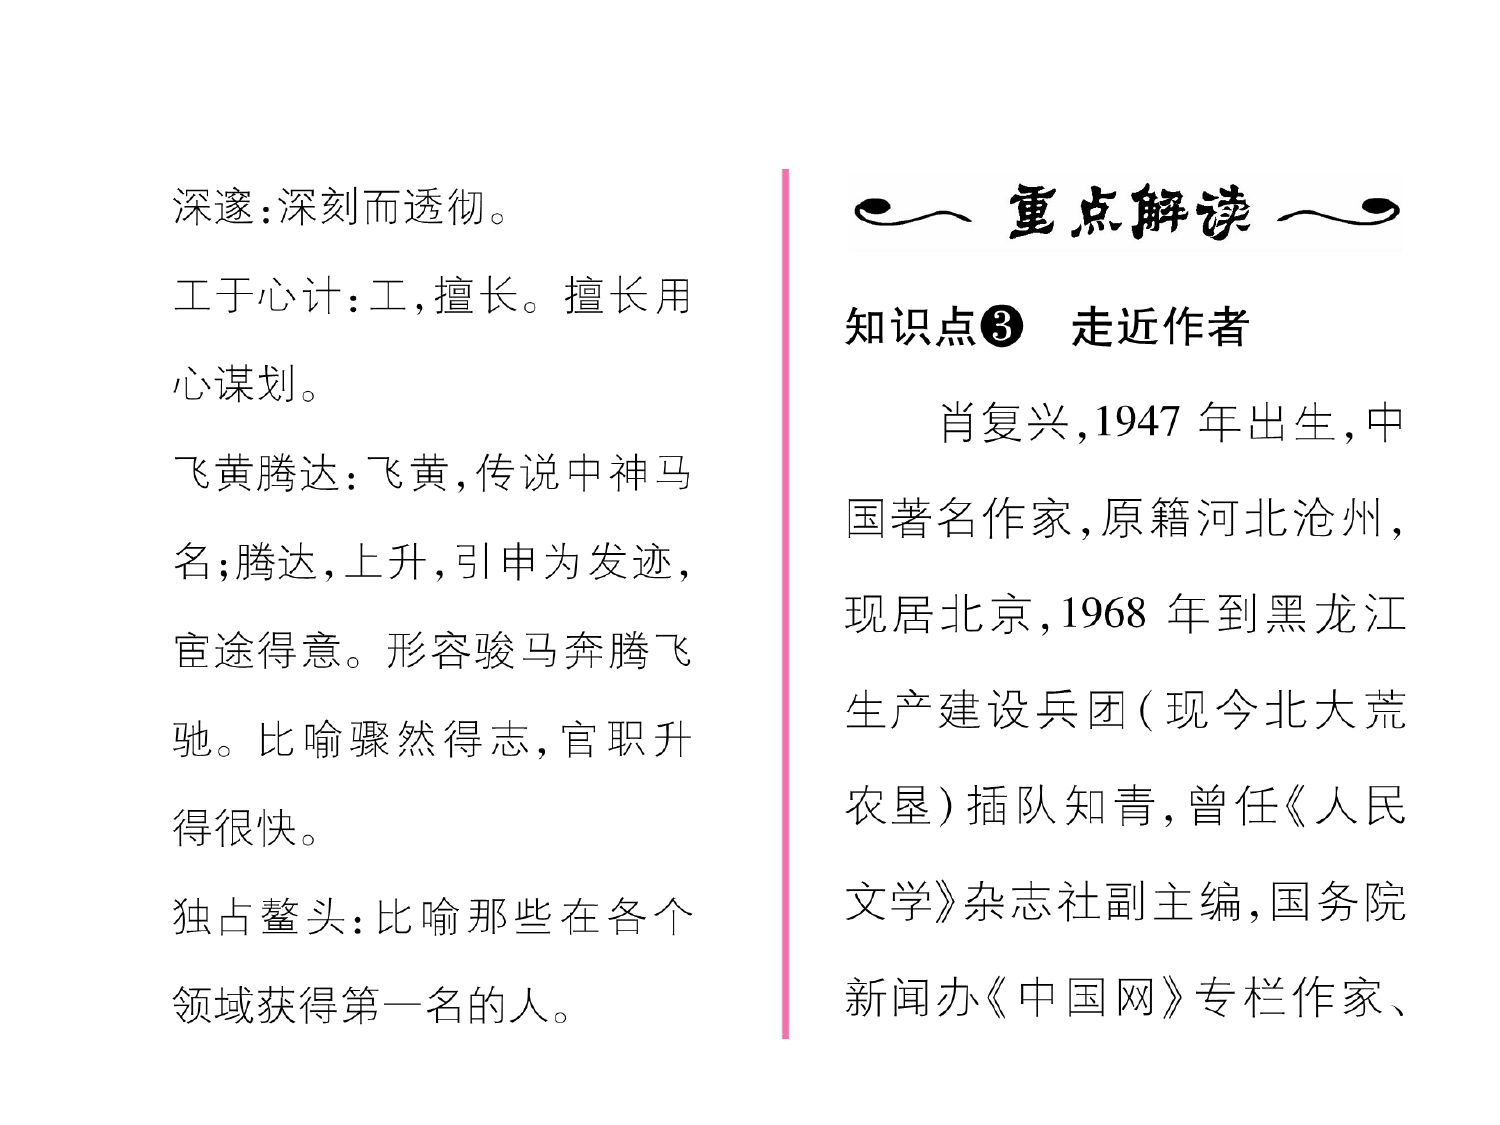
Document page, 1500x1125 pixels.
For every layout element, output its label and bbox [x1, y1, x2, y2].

picture [823, 172, 1422, 1037]
picture [158, 172, 705, 1037]
picture [778, 169, 794, 1039]
